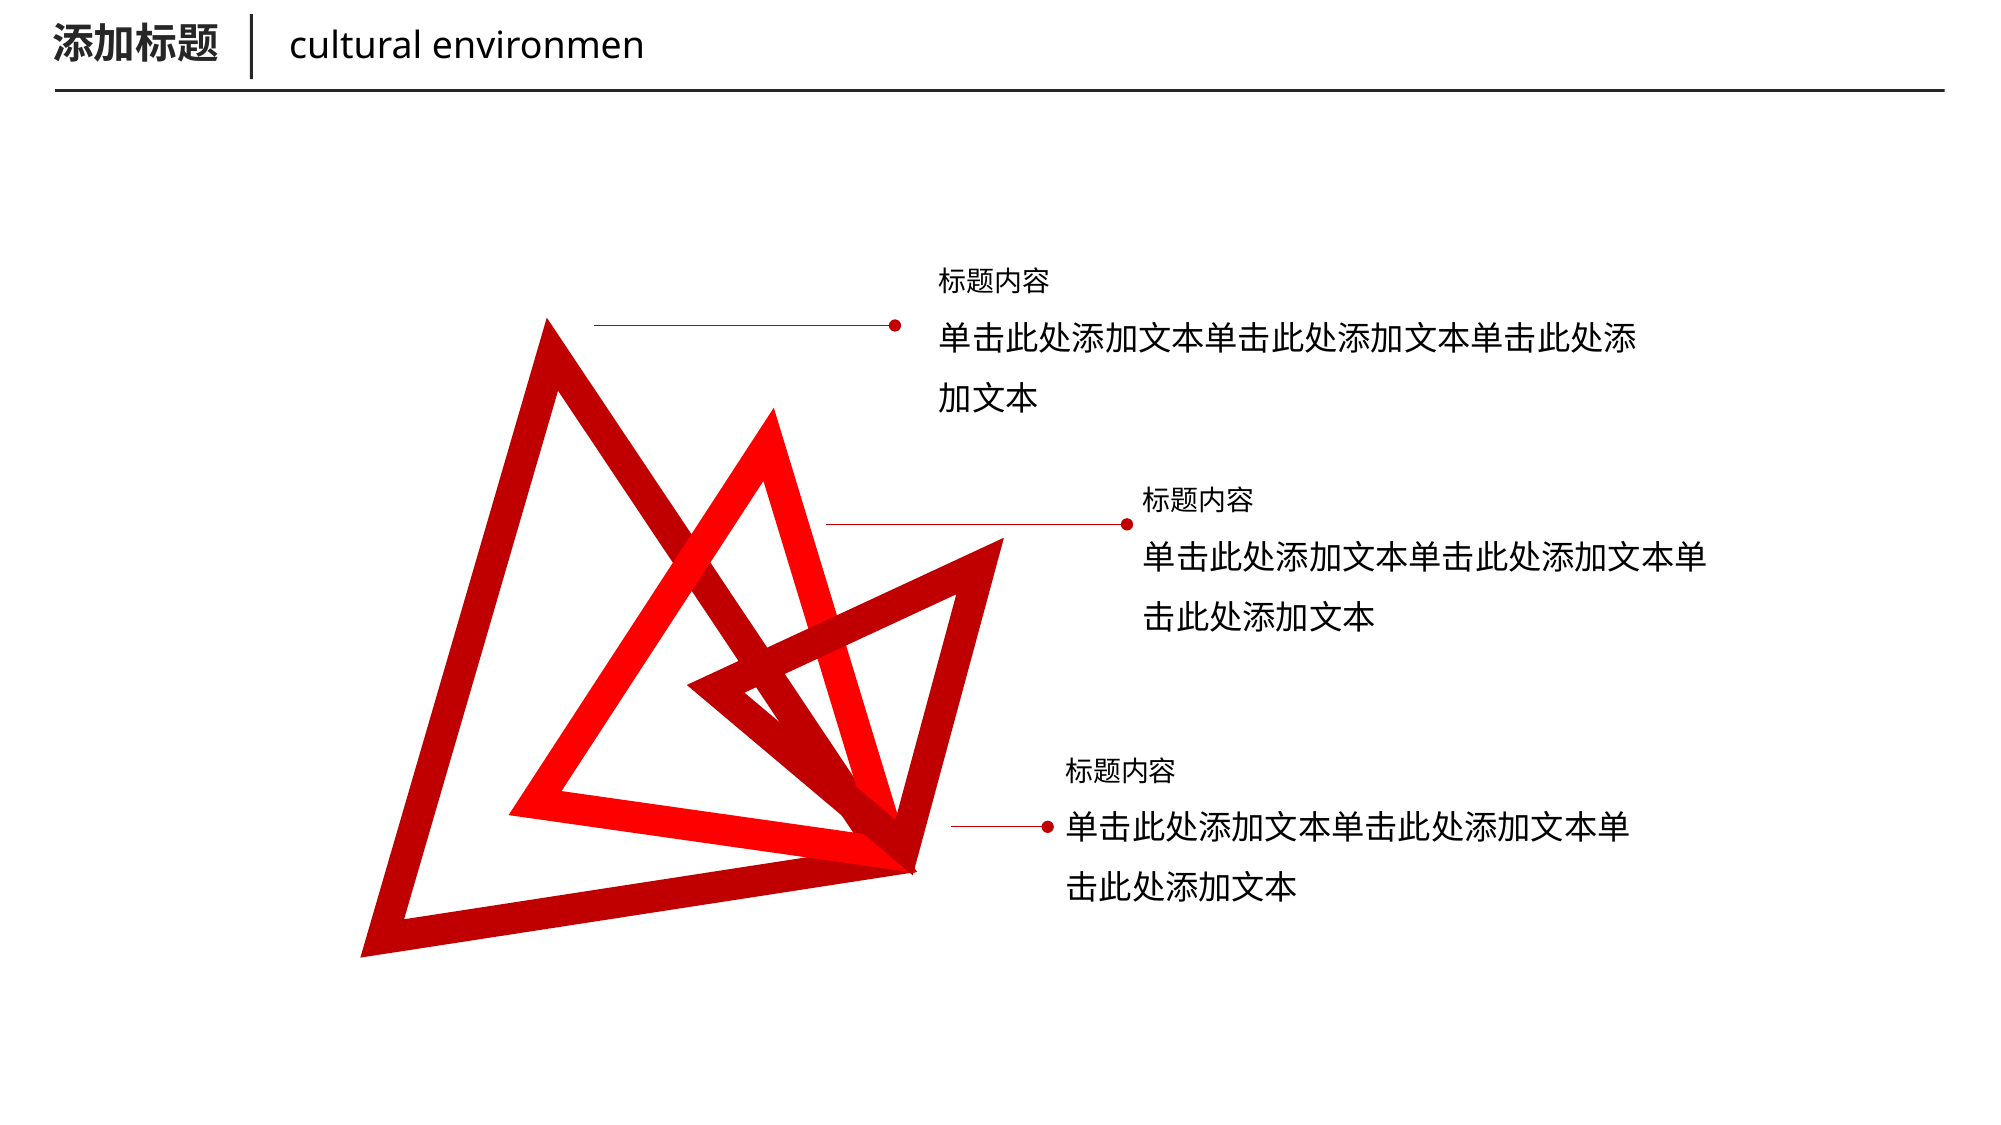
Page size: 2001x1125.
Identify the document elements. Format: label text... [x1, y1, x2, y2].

text_box [713, 564, 982, 850]
text_box cultural environmen [274, 13, 925, 73]
text_box 标题内容 单击此处添加文本单击此处添加文本单击此处添加文本 [924, 239, 1681, 425]
text_box 添加标题 [37, 9, 286, 74]
text_box 标题内容 单击此处添加文本单击此处添加文本单击此处添加文本 [1050, 729, 1655, 914]
text_box [380, 351, 893, 940]
text_box [54, 88, 1946, 93]
text_box [249, 13, 254, 80]
text_box 标题内容 单击此处添加文本单击此处添加文本单击此处添加文本 [1128, 458, 1732, 644]
text_box [533, 441, 895, 856]
